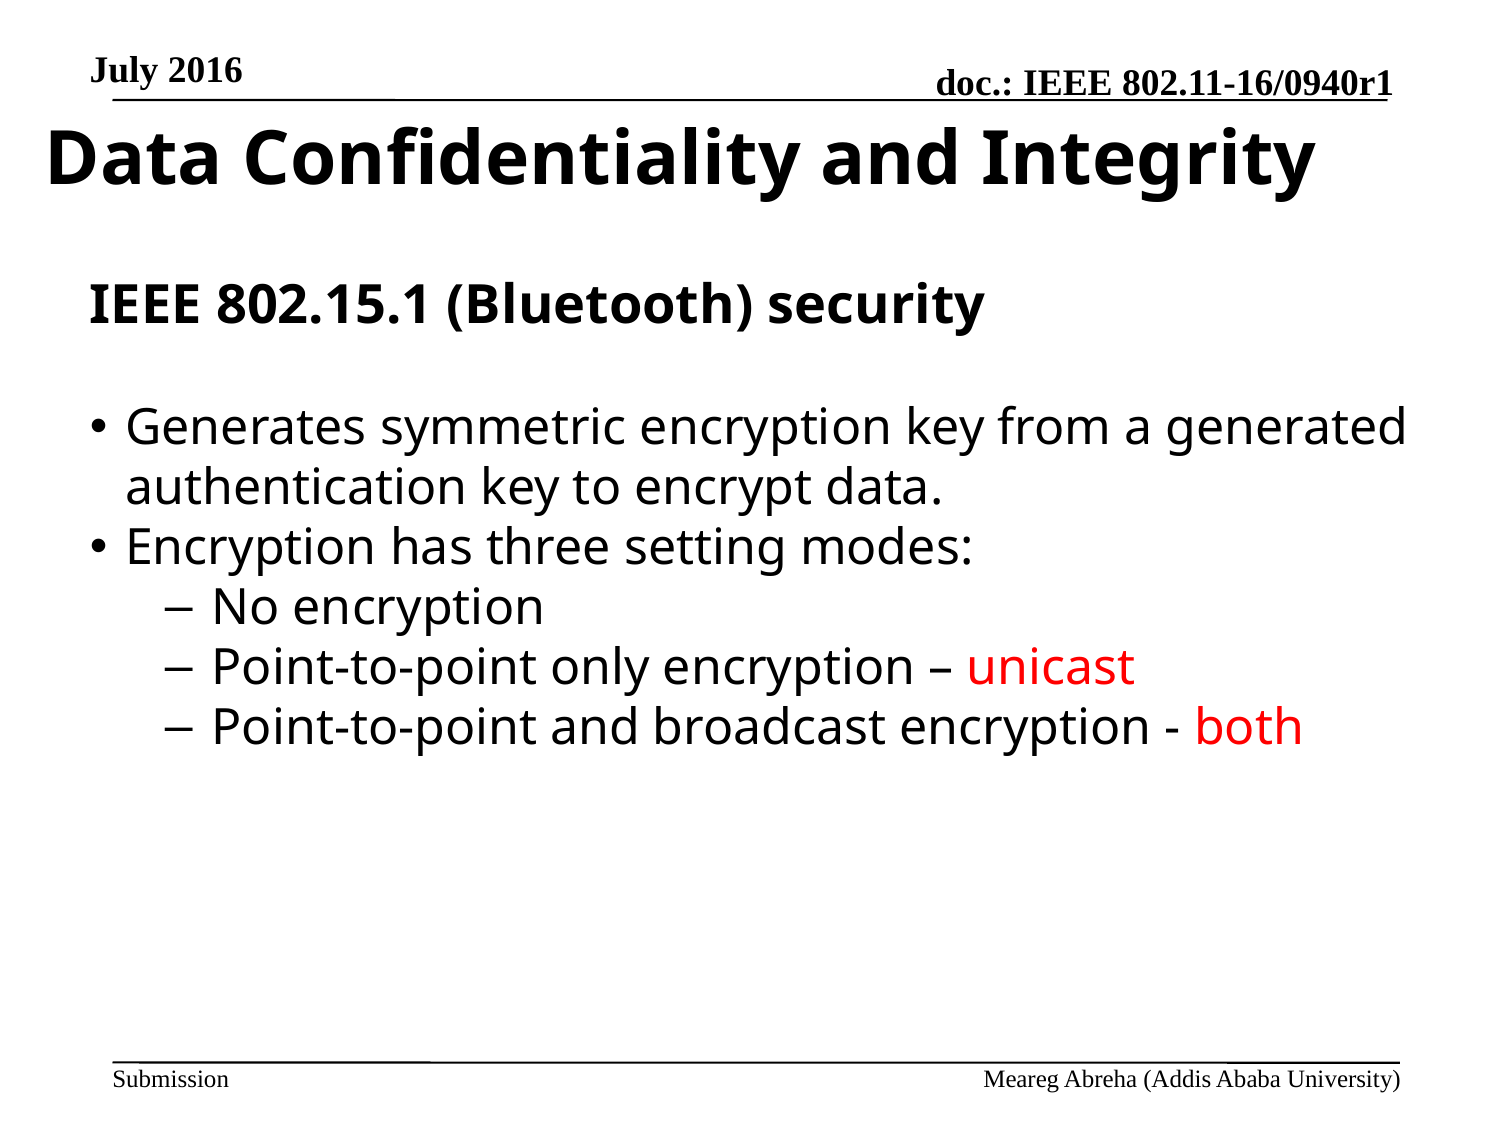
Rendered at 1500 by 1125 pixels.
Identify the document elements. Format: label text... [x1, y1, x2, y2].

text_box [75, 45, 1425, 232]
footer Meareg Abreha (Addis Ababa University) [902, 1061, 1402, 1093]
text_box IEEE 802.15.1 (Bluetooth) security Generates symmetric encryption key from a generated authentication key to encrypt data. Encryption has three setting modes: No encryption Point-to-point only encryption – unicast Point-to-point and broadcast encryption - both [75, 262, 1425, 1005]
text_box July 2016 [74, 37, 258, 98]
text_box Data Confidentiality and Integrity [30, 102, 1353, 195]
